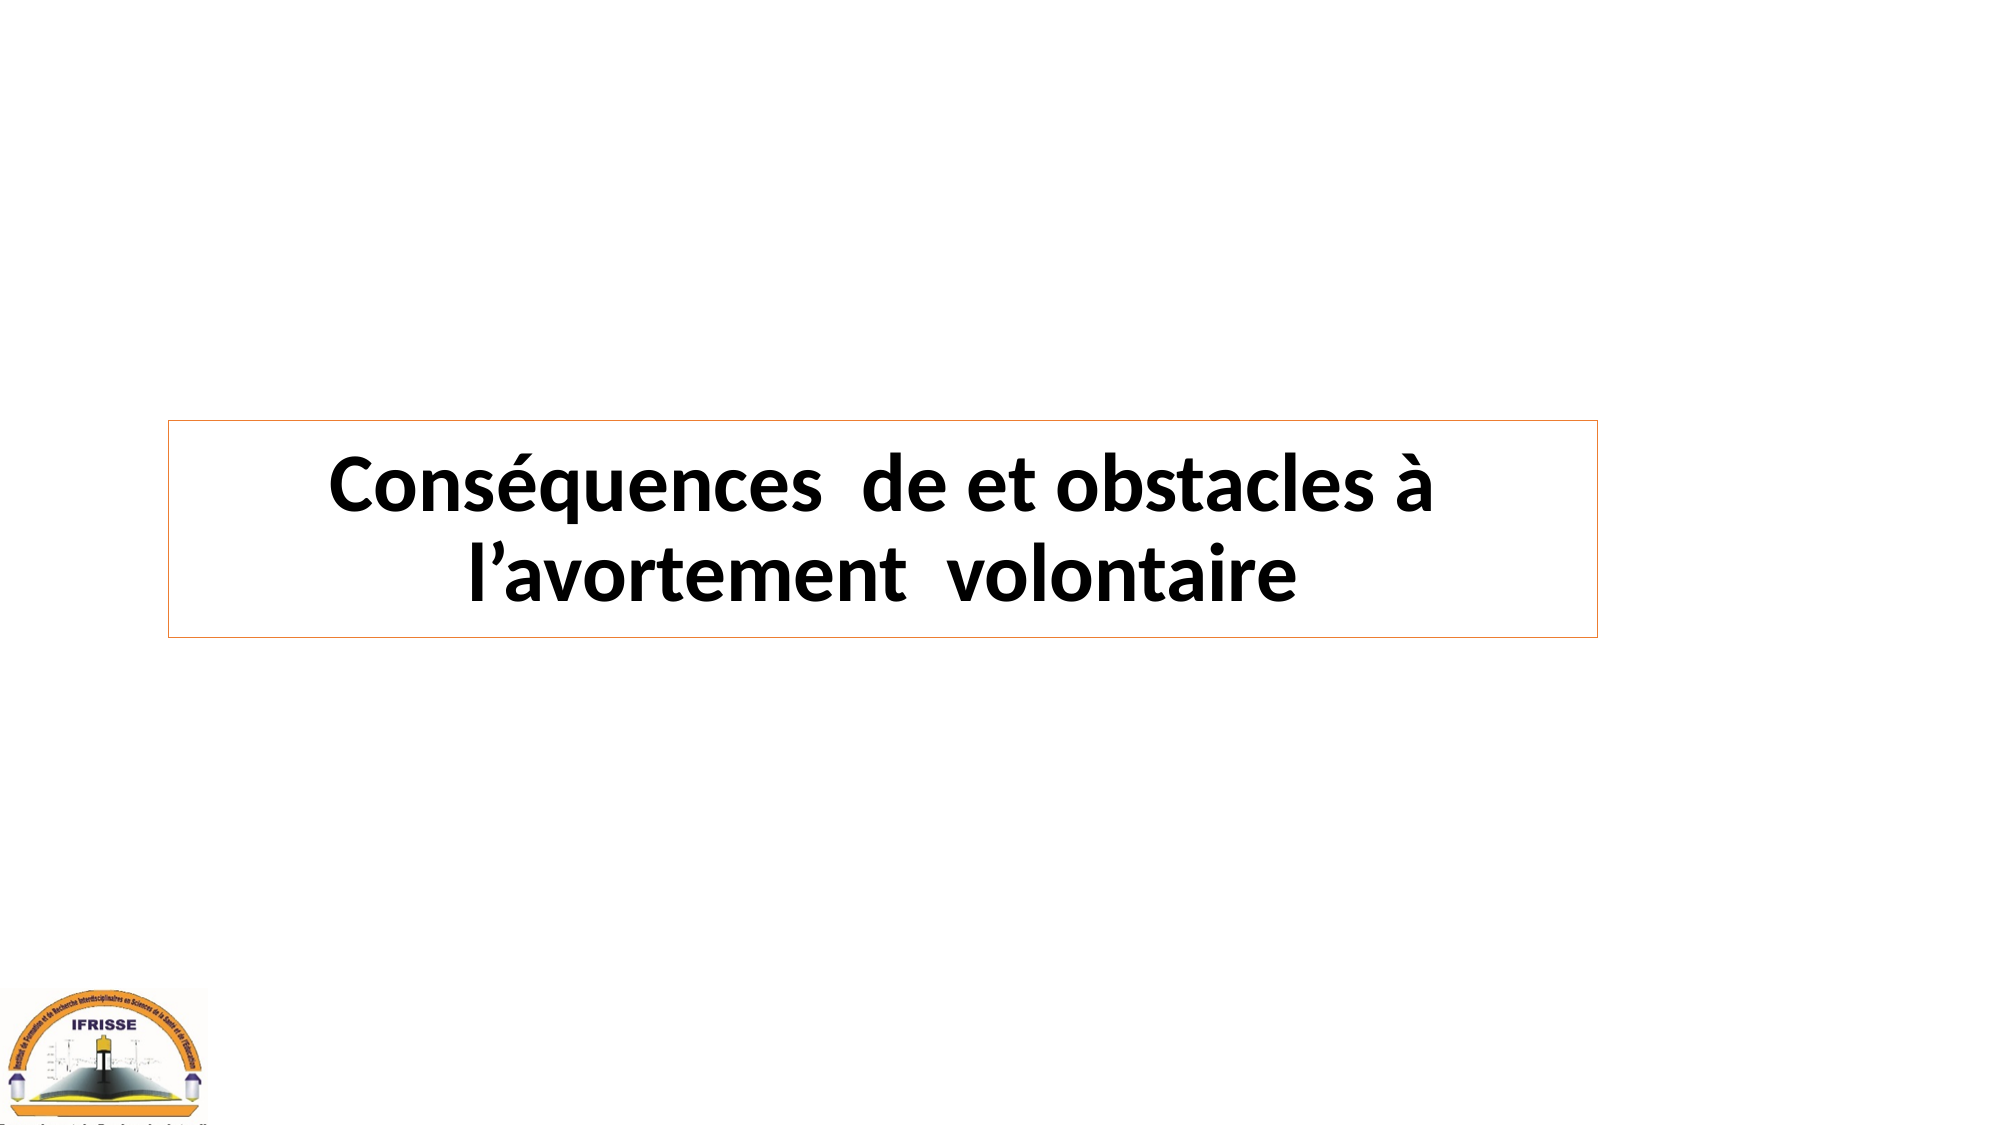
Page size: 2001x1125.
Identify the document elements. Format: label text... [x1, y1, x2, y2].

title Conséquences de et obstacles à l’avortement volontaire [168, 420, 1598, 638]
picture [0, 988, 208, 1125]
